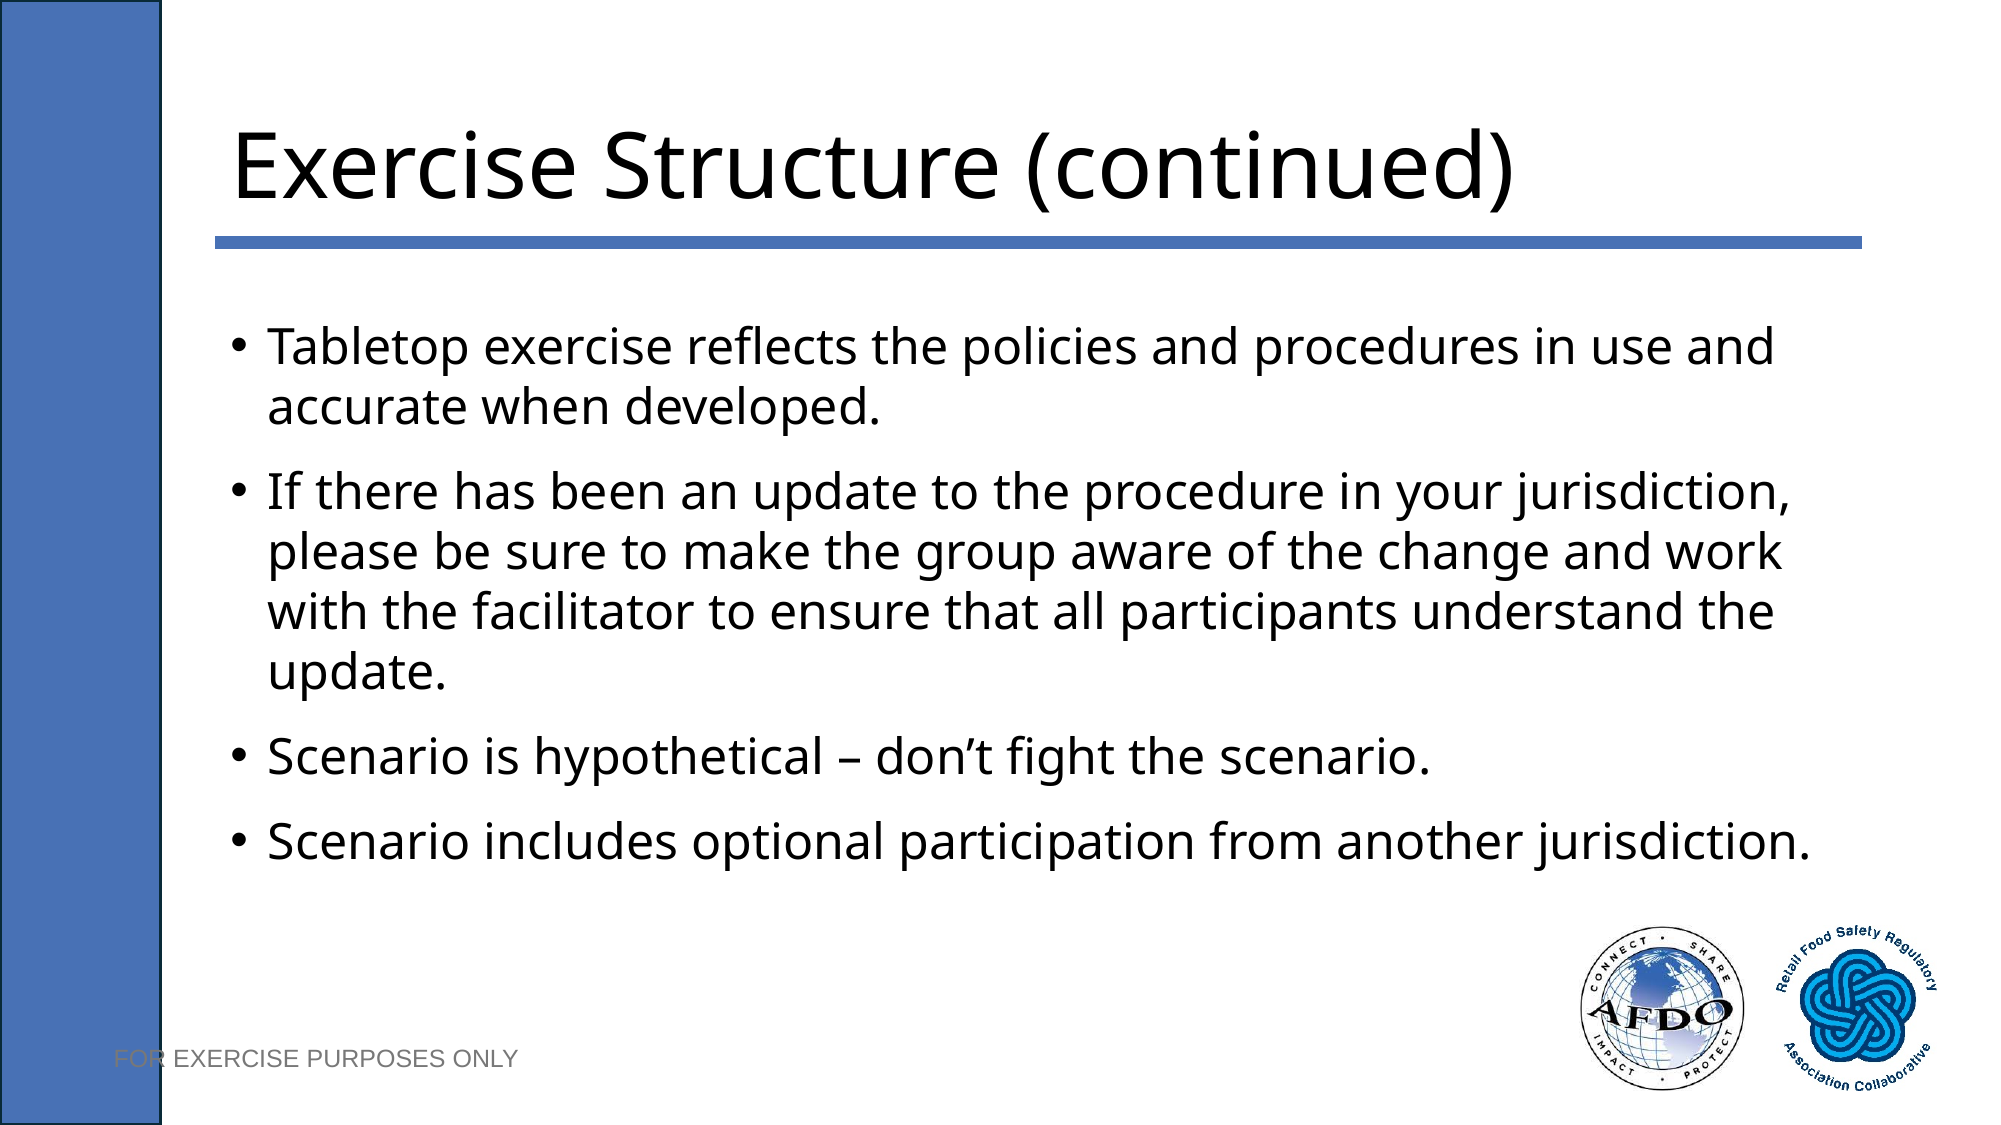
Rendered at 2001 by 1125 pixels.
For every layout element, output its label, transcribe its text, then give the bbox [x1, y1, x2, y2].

footer FOR EXERCISE PURPOSES ONLY [0, 1042, 634, 1103]
title Exercise Structure (continued) [215, 110, 1863, 227]
list Tabletop exercise reflects the policies and procedures in use and accurate when developed. If there has been an update to the procedure in your jurisdiction, please be sure to make the group aware of the change and work with the facilitator to ensure that all participants understand the update. Scenario is hypothetical – don’t fight the scenario. Scenario includes optional participation from another jurisdiction. [215, 306, 1863, 908]
picture [1579, 925, 1745, 1091]
picture [1776, 925, 1937, 1091]
